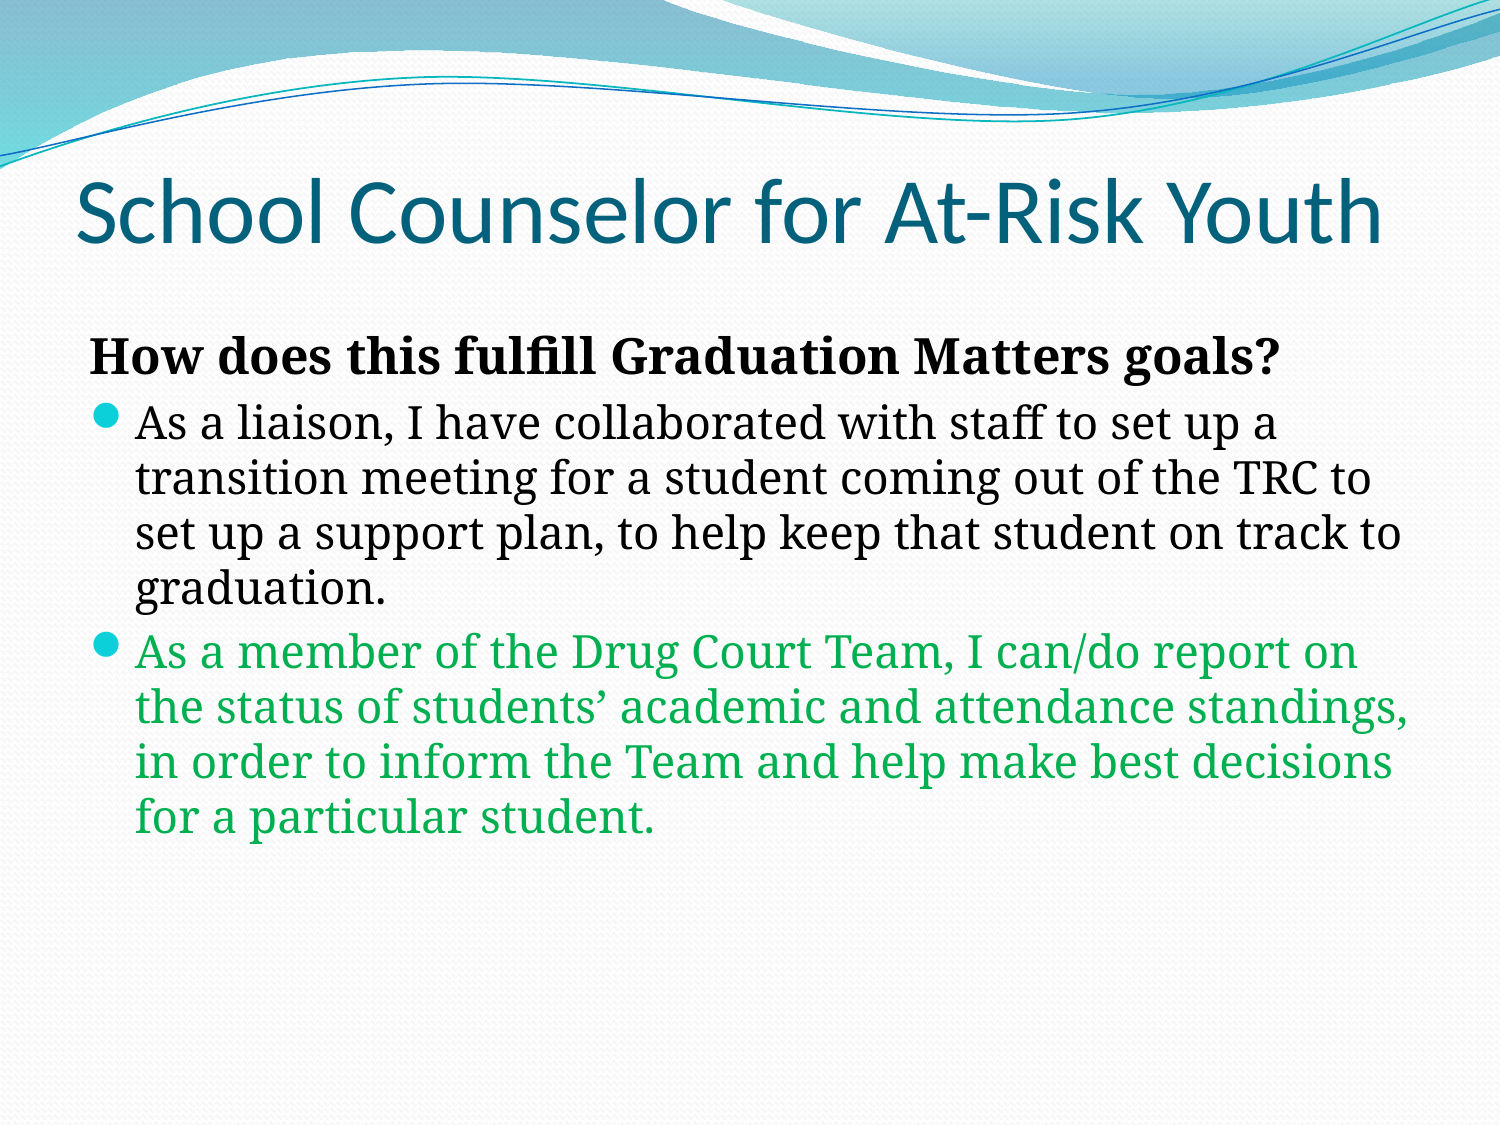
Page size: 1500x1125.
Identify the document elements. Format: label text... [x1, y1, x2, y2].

title School Counselor for At-Risk Youth [75, 115, 1425, 263]
list How does this fulfill Graduation Matters goals? As a liaison, I have collaborated with staff to set up a transition meeting for a student coming out of the TRC to set up a support plan, to help keep that student on track to graduation. As a member of the Drug Court Team, I can/do report on the status of students’ academic and attendance standings, in order to inform the Team and help make best decisions for a particular student. [75, 317, 1425, 1038]
